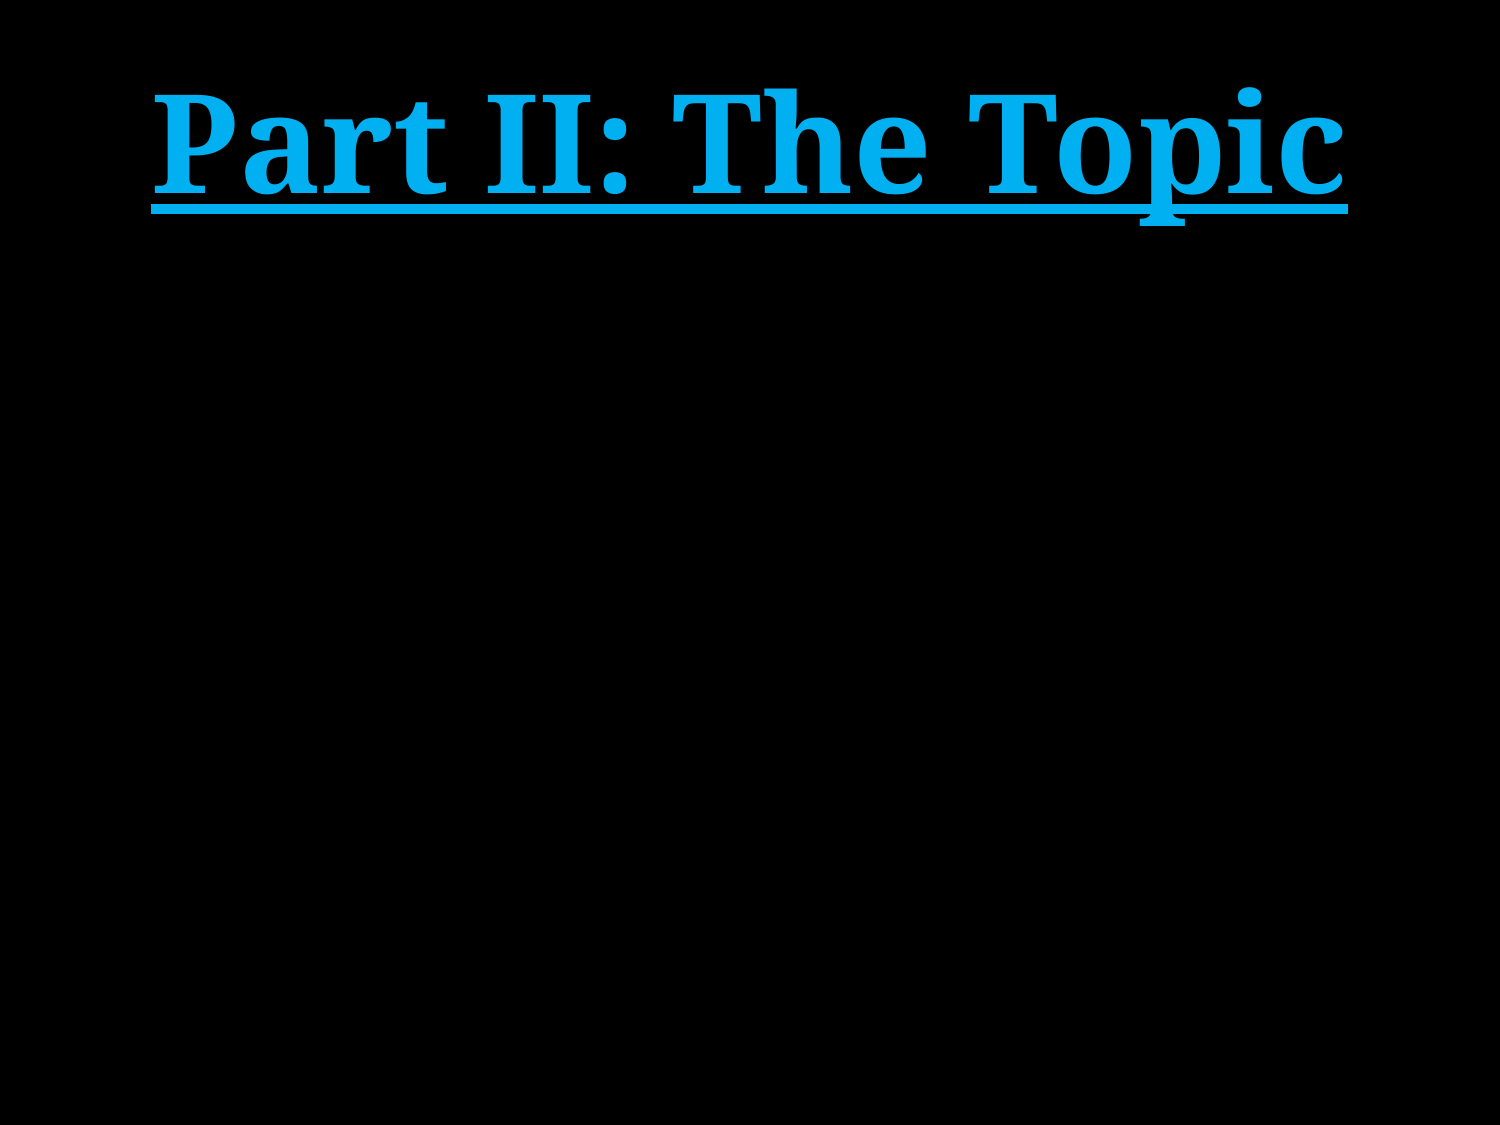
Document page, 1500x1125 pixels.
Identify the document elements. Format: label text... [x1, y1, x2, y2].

title Part II: The Topic [75, 45, 1425, 233]
